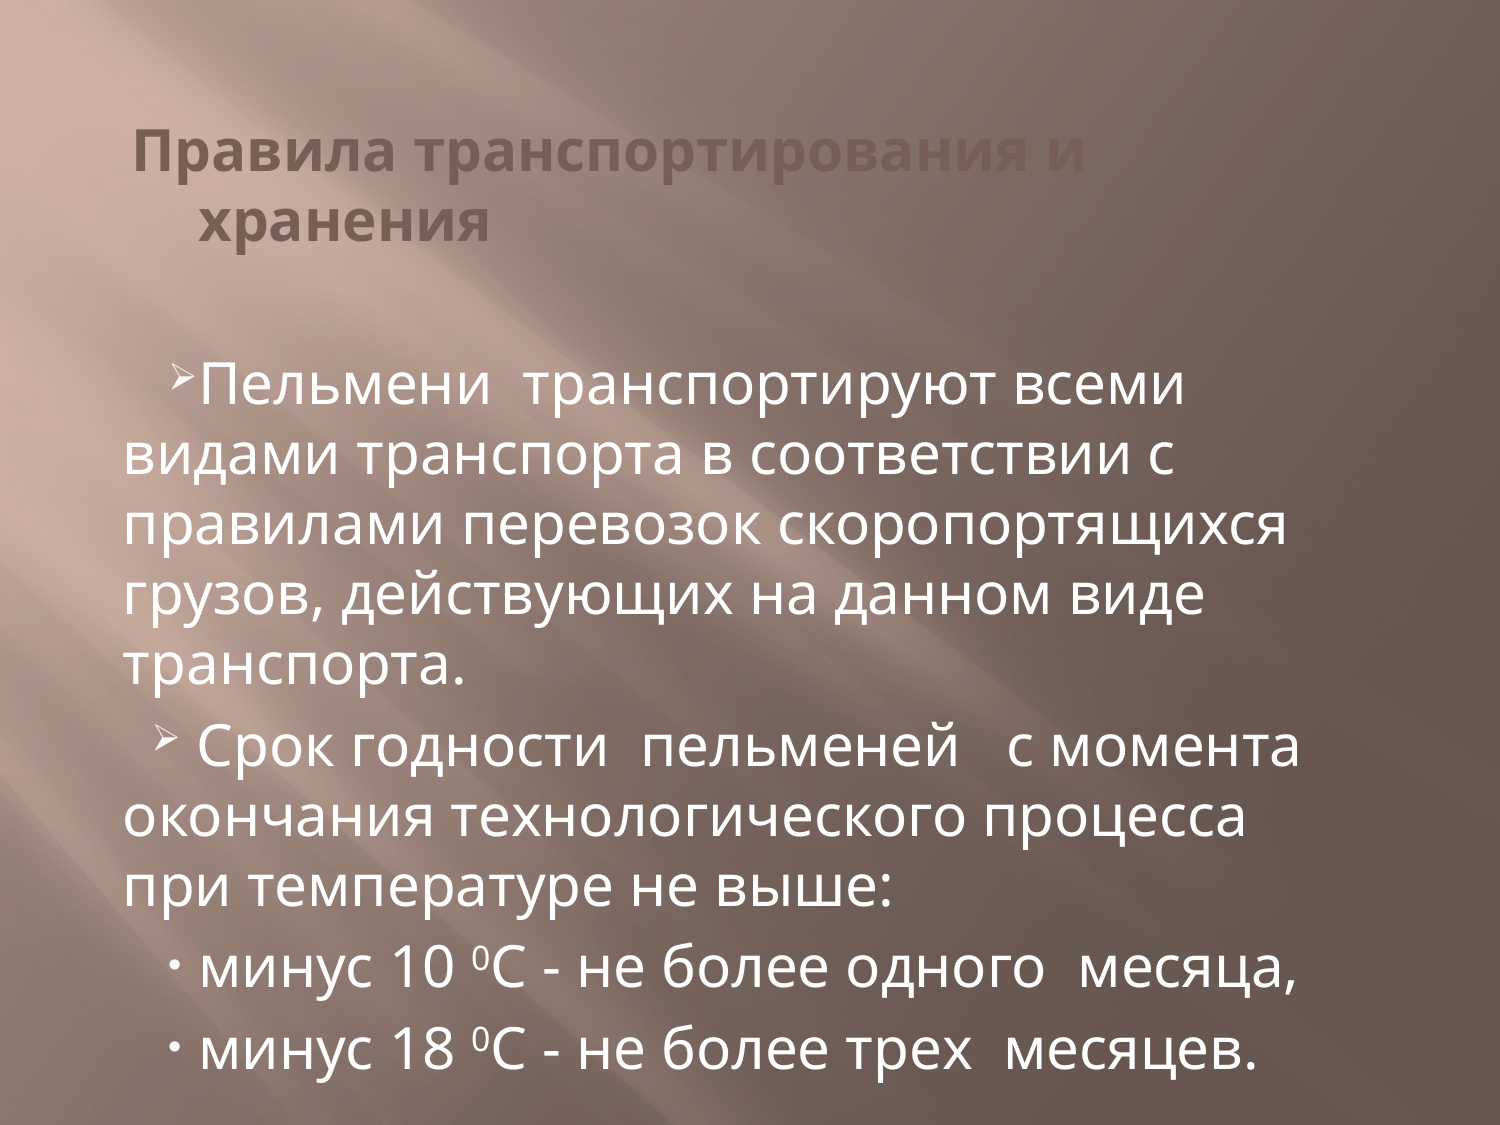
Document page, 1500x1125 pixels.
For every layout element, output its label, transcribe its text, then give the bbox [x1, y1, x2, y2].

list Правила транспортирования и хранения Пельмени транспортируют всеми видами транспорта в соответствии с правилами перевозок скоропортящихся грузов, действующих на данном виде транспорта. Срок годности пельменей с момента окончания технологического процесса при температуре не выше: минус 10 0С - не более одного месяца, минус 18 0С - не более трех месяцев. [93, 105, 1350, 1035]
